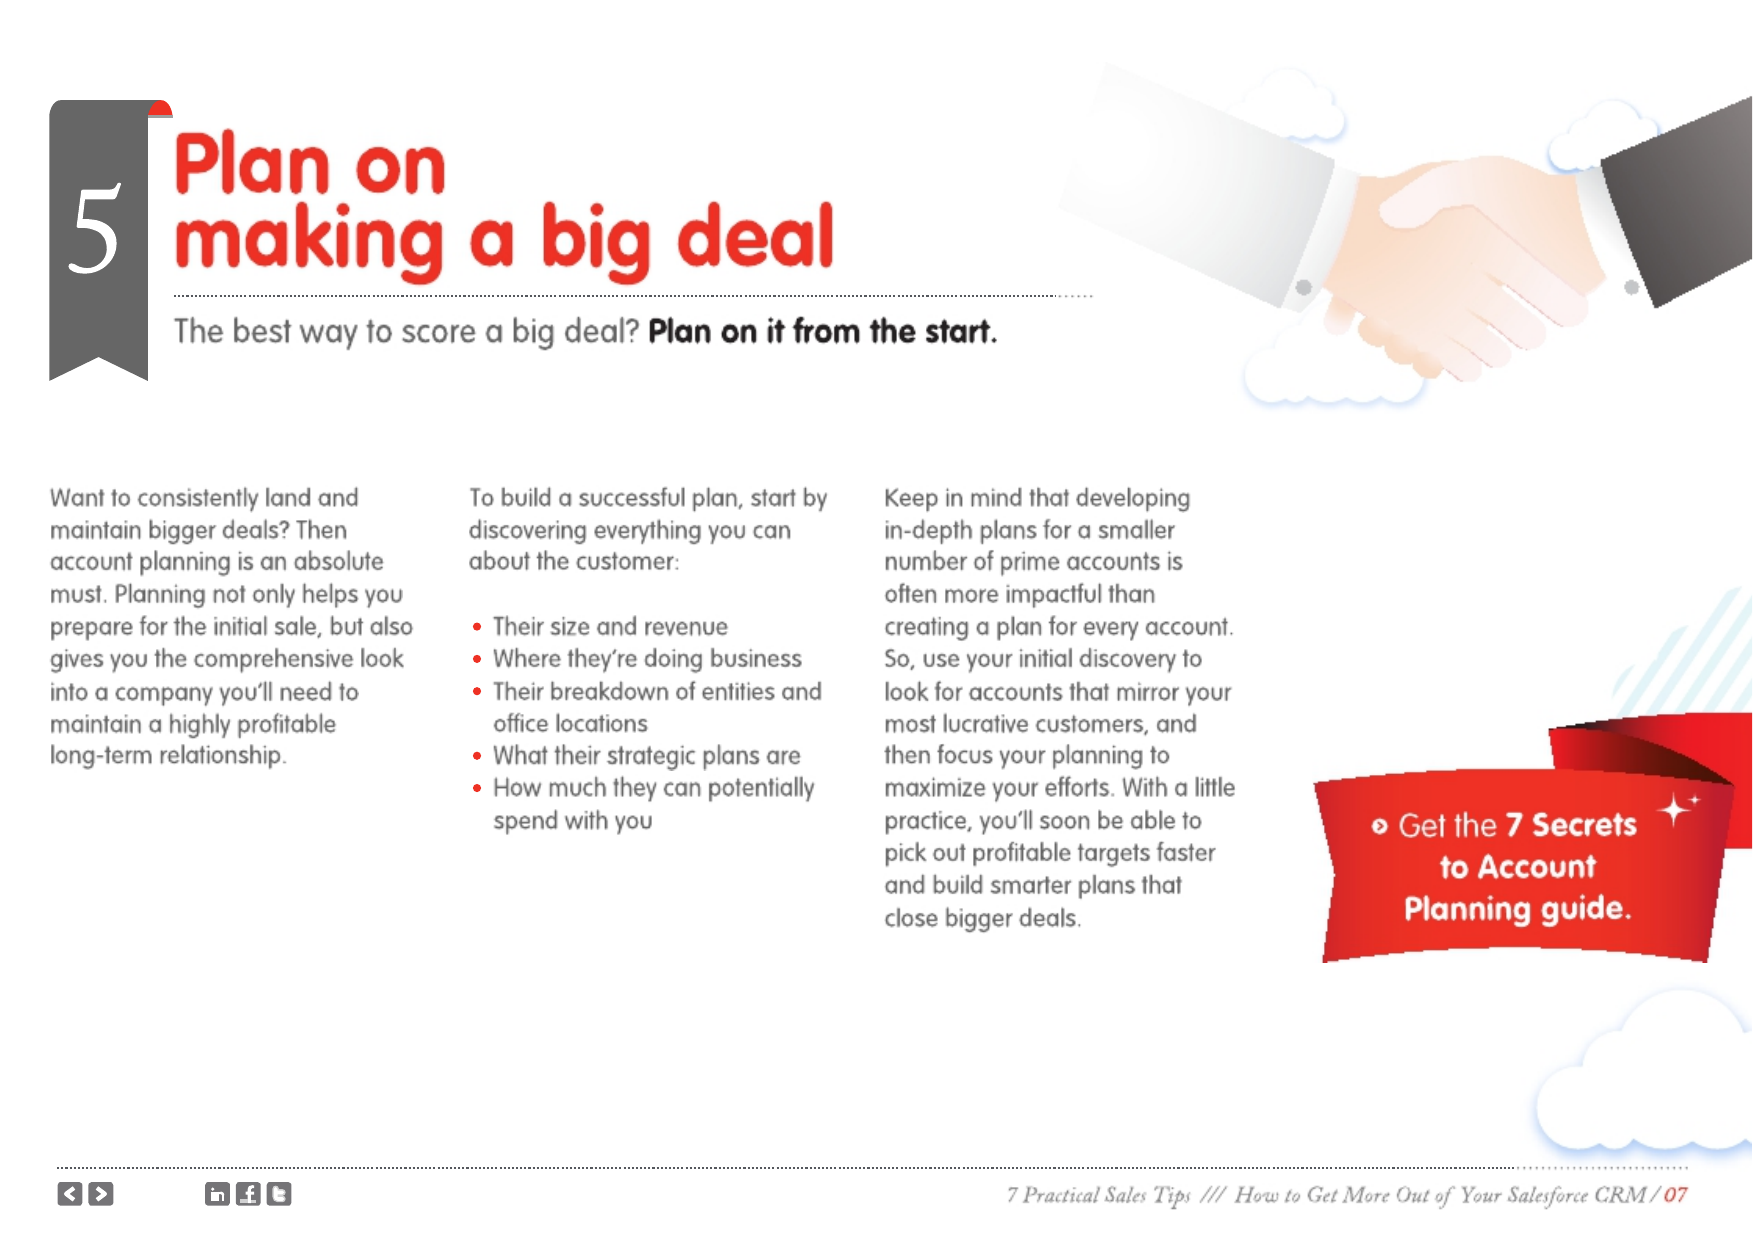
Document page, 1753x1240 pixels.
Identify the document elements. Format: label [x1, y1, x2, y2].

picture [883, 645, 1205, 676]
picture [174, 126, 446, 196]
picture [491, 774, 817, 805]
text_box [99, 30, 1678, 1209]
picture [49, 710, 338, 740]
picture [466, 485, 830, 513]
picture [491, 808, 655, 838]
picture [883, 549, 1186, 611]
picture [1312, 585, 1753, 963]
picture [47, 549, 403, 611]
picture [883, 743, 1238, 805]
picture [49, 678, 359, 709]
text_box [74, 187, 99, 235]
picture [491, 614, 730, 638]
picture [491, 743, 803, 772]
picture [174, 199, 834, 288]
picture [883, 710, 1199, 738]
picture [491, 678, 824, 703]
picture [49, 516, 349, 546]
picture [1516, 972, 1753, 1176]
picture [883, 516, 1178, 546]
picture [468, 516, 792, 546]
text_box [55, 1180, 85, 1208]
picture [491, 645, 805, 676]
text_box [47, 97, 99, 383]
picture [647, 314, 1001, 347]
picture [172, 314, 642, 353]
picture [1005, 1183, 1690, 1211]
picture [1055, 62, 1753, 415]
picture [49, 743, 288, 774]
picture [47, 645, 407, 676]
picture [883, 678, 1234, 709]
picture [883, 614, 1234, 644]
text_box [65, 1187, 75, 1201]
text_box [66, 261, 99, 276]
picture [468, 549, 680, 574]
picture [883, 872, 1184, 934]
text_box [86, 1180, 99, 1208]
picture [491, 710, 651, 736]
picture [47, 485, 359, 513]
picture [883, 808, 1205, 838]
picture [883, 485, 1192, 513]
picture [883, 839, 1219, 869]
picture [49, 614, 415, 644]
